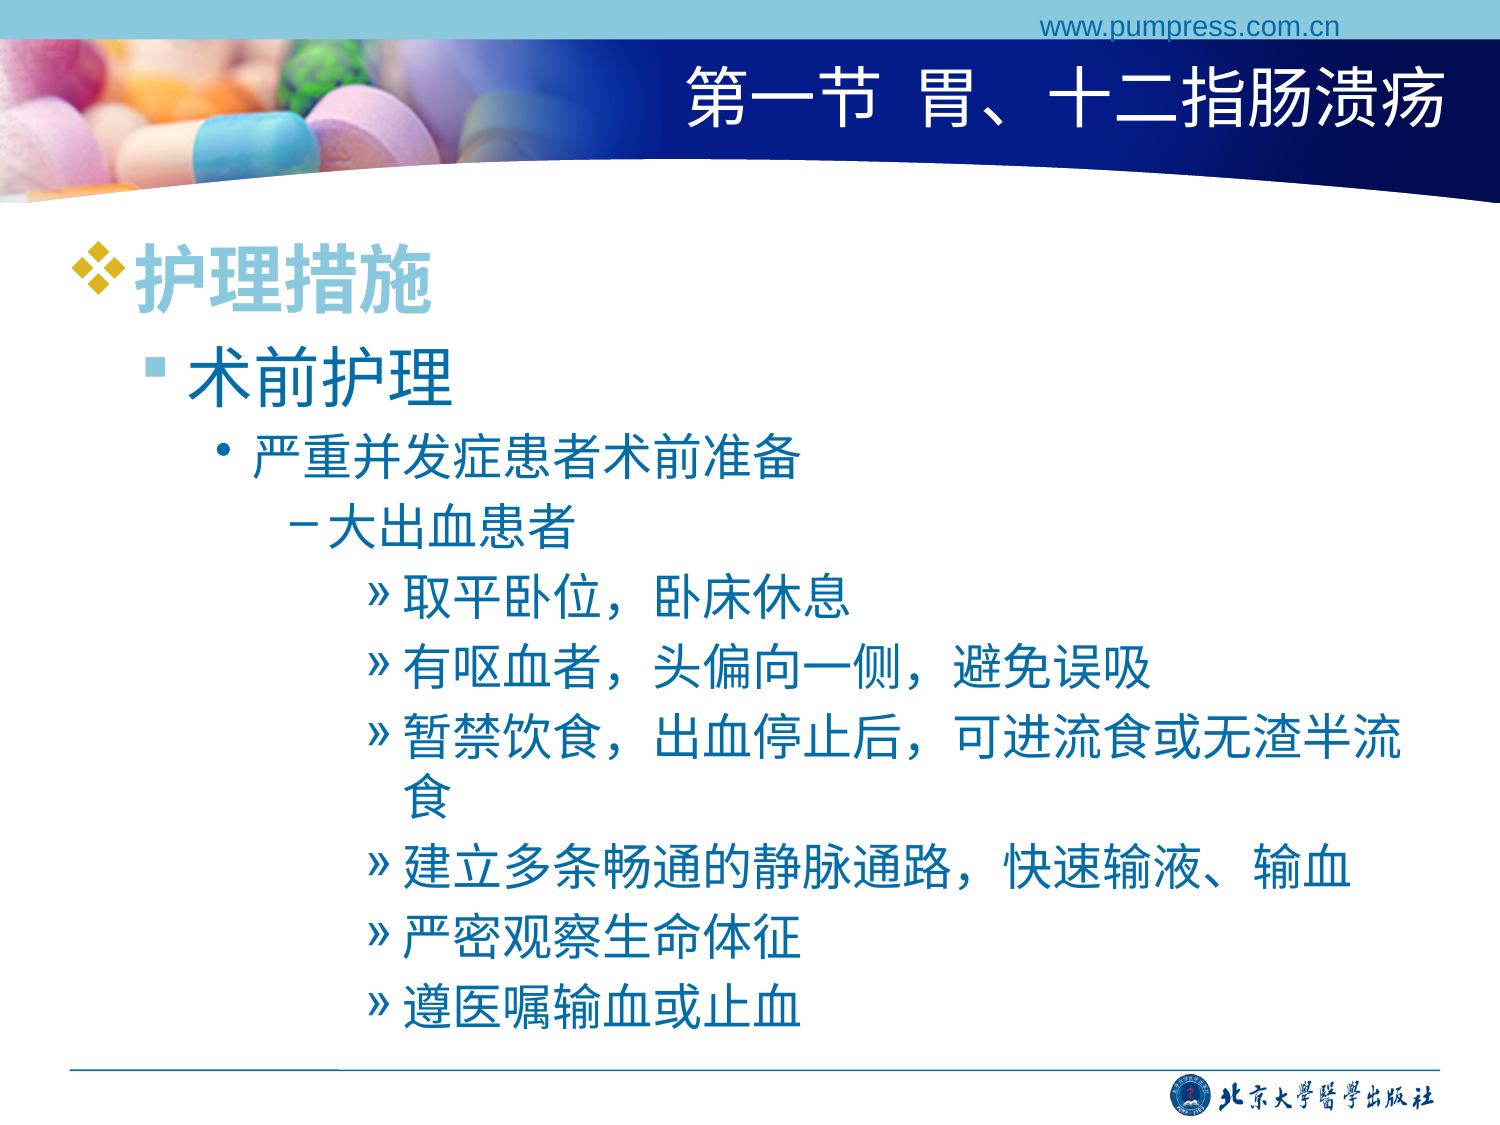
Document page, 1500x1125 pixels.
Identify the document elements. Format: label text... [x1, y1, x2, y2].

picture [0, 40, 1500, 203]
picture [1170, 1074, 1436, 1118]
list 护理措施 术前护理 严重并发症患者术前准备 大出血患者 取平卧位，卧床休息 有呕血者，头偏向一侧，避免误吸 暂禁饮食，出血停止后，可进流食或无渣半流食 建立多条畅通的静脉通路，快速输液、输血 严密观察生命体征 遵医嘱输血或止血 [49, 224, 1463, 1026]
slide_number www.pumpress.com.cn [1025, 0, 1463, 38]
title 第一节 胃、十二指肠溃疡 [137, 49, 1463, 143]
